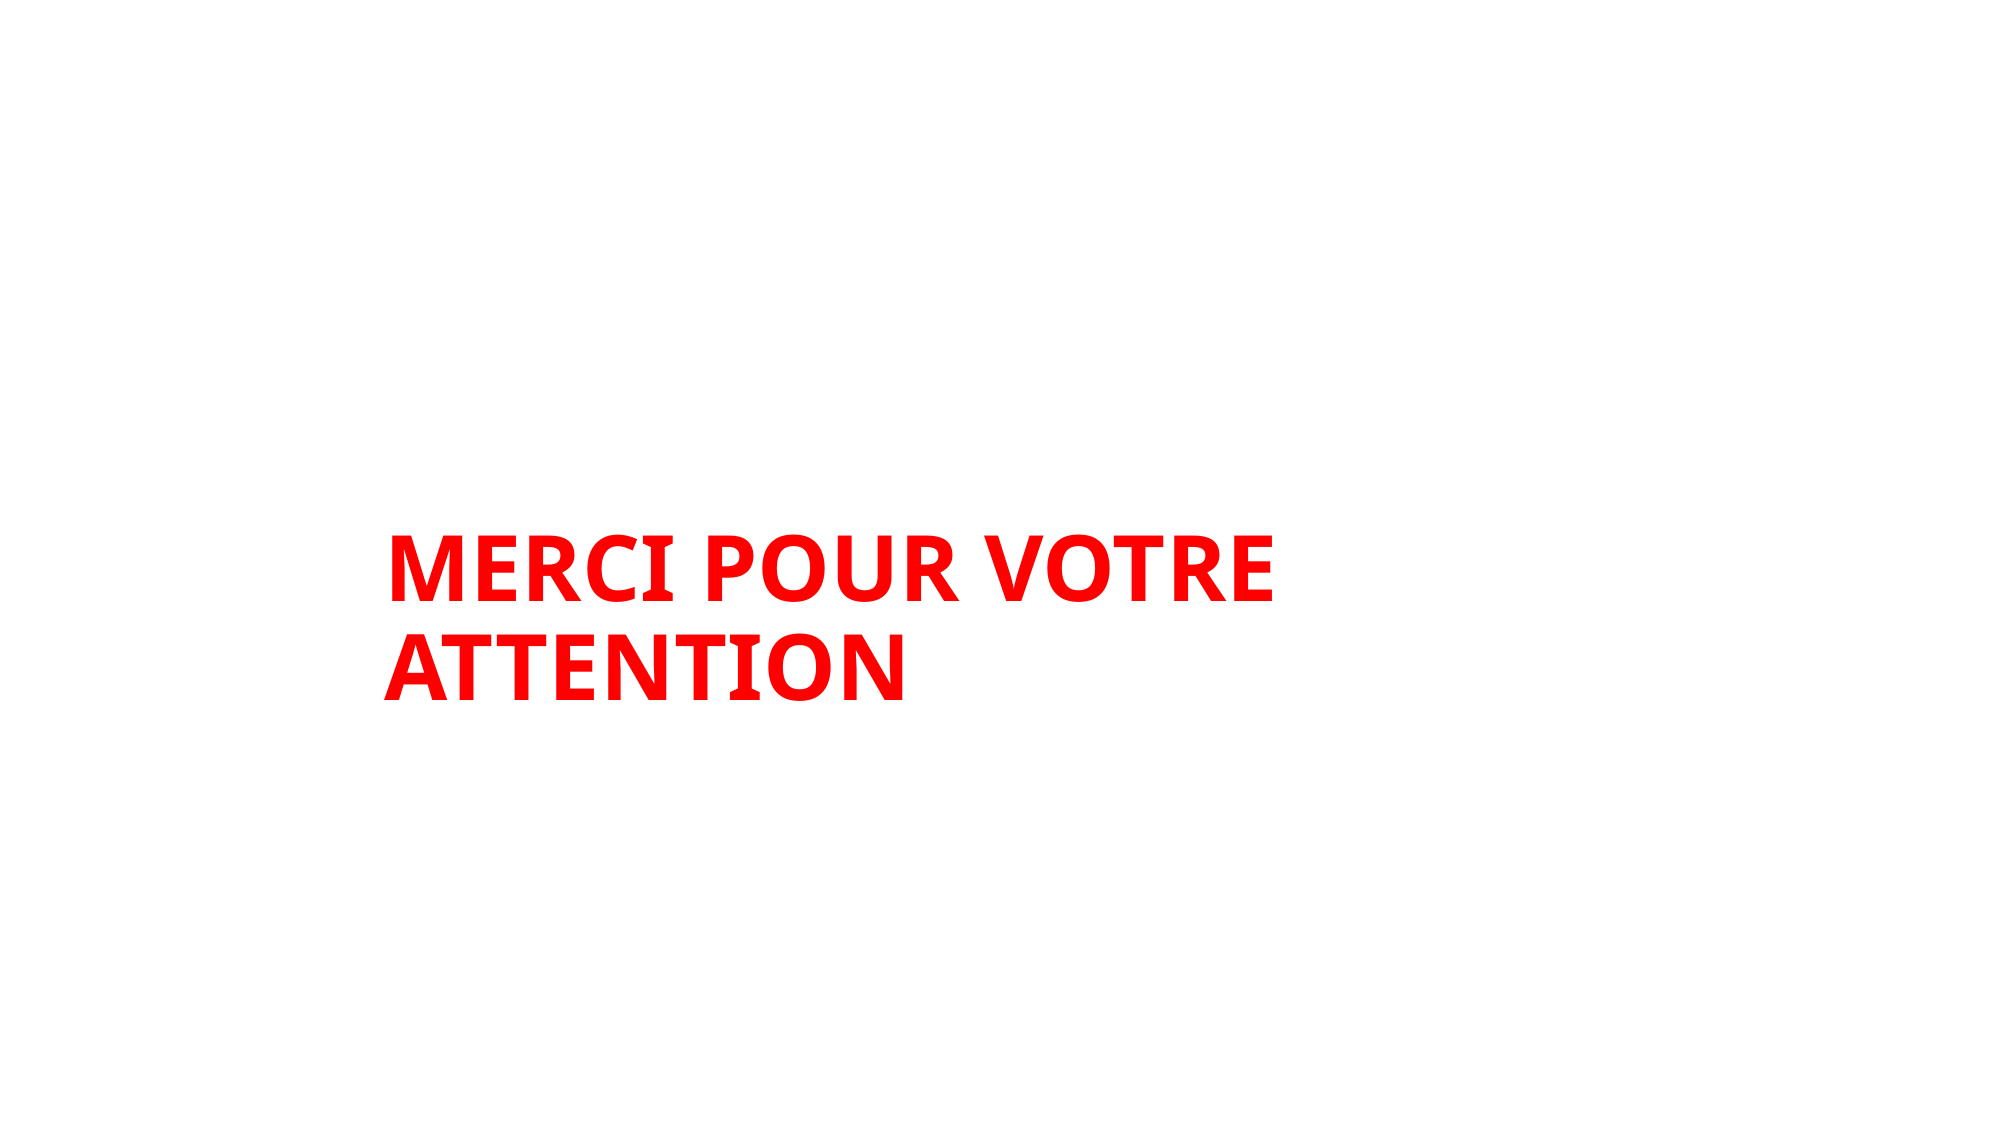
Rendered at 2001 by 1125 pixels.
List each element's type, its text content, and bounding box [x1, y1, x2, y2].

title MERCI POUR VOTRE ATTENTION [369, 512, 1631, 730]
